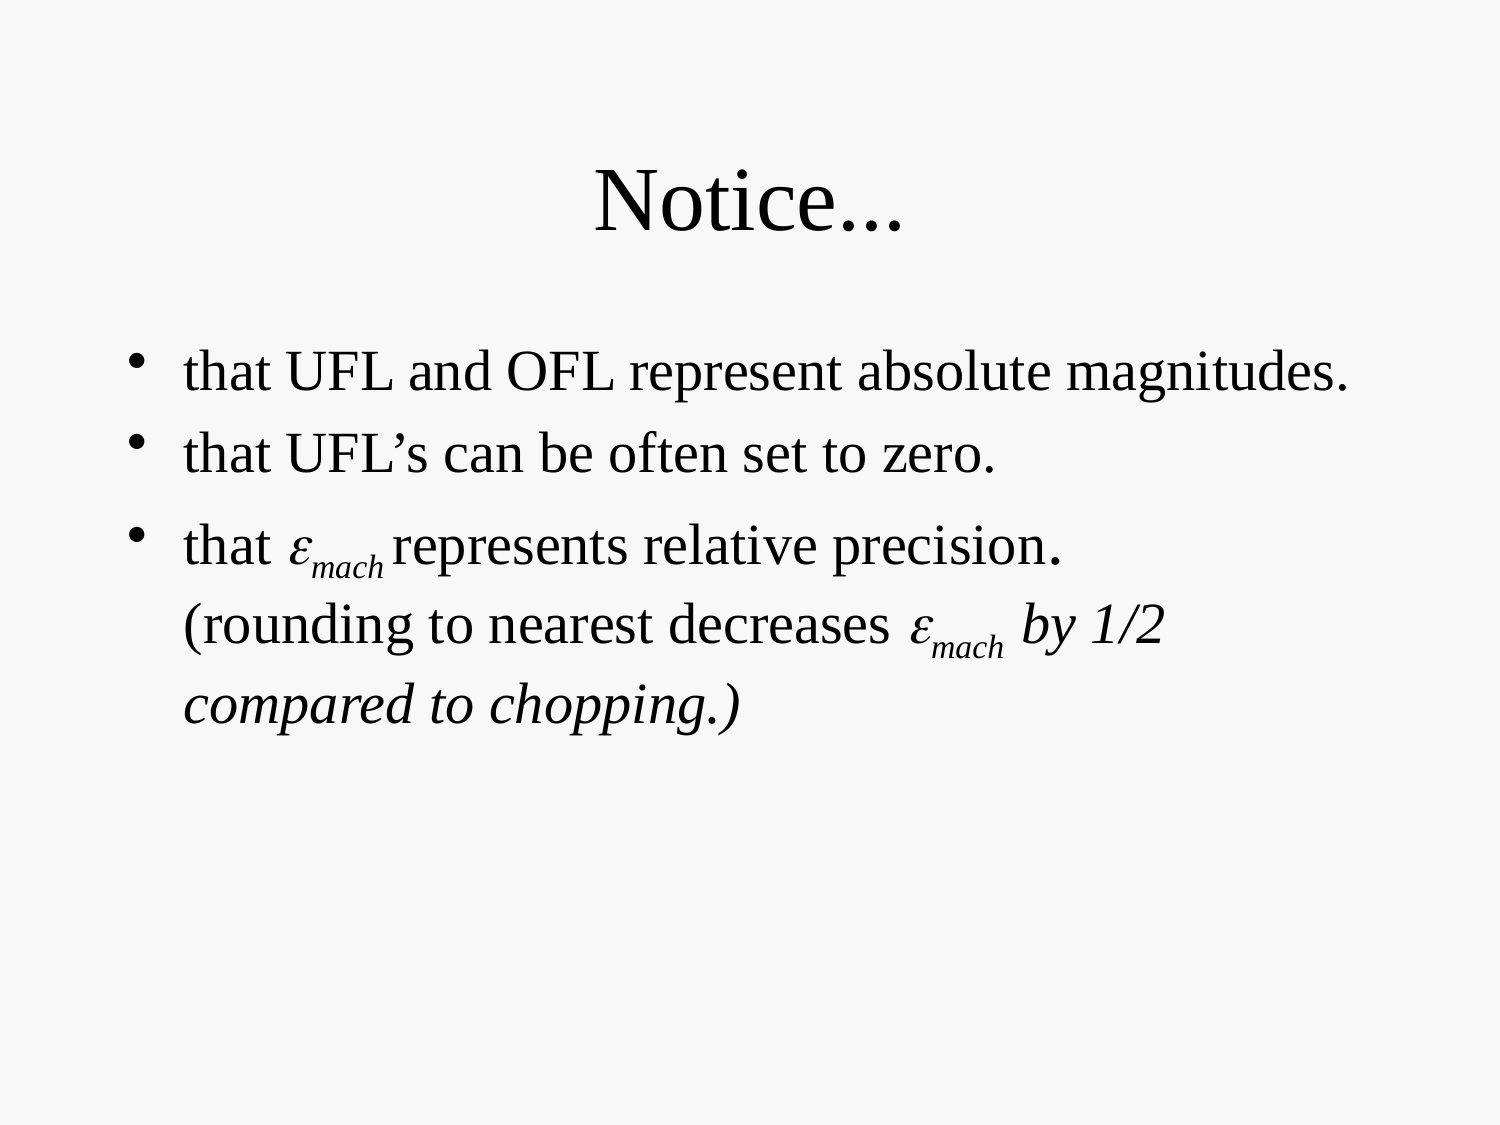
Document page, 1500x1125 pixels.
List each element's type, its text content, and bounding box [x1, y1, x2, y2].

title Notice... [112, 99, 1388, 288]
list that UFL and OFL represent absolute magnitudes. that UFL’s can be often set to zero. that mach represents relative precision. (rounding to nearest decreases mach by 1/2 compared to chopping.) [112, 324, 1388, 1001]
